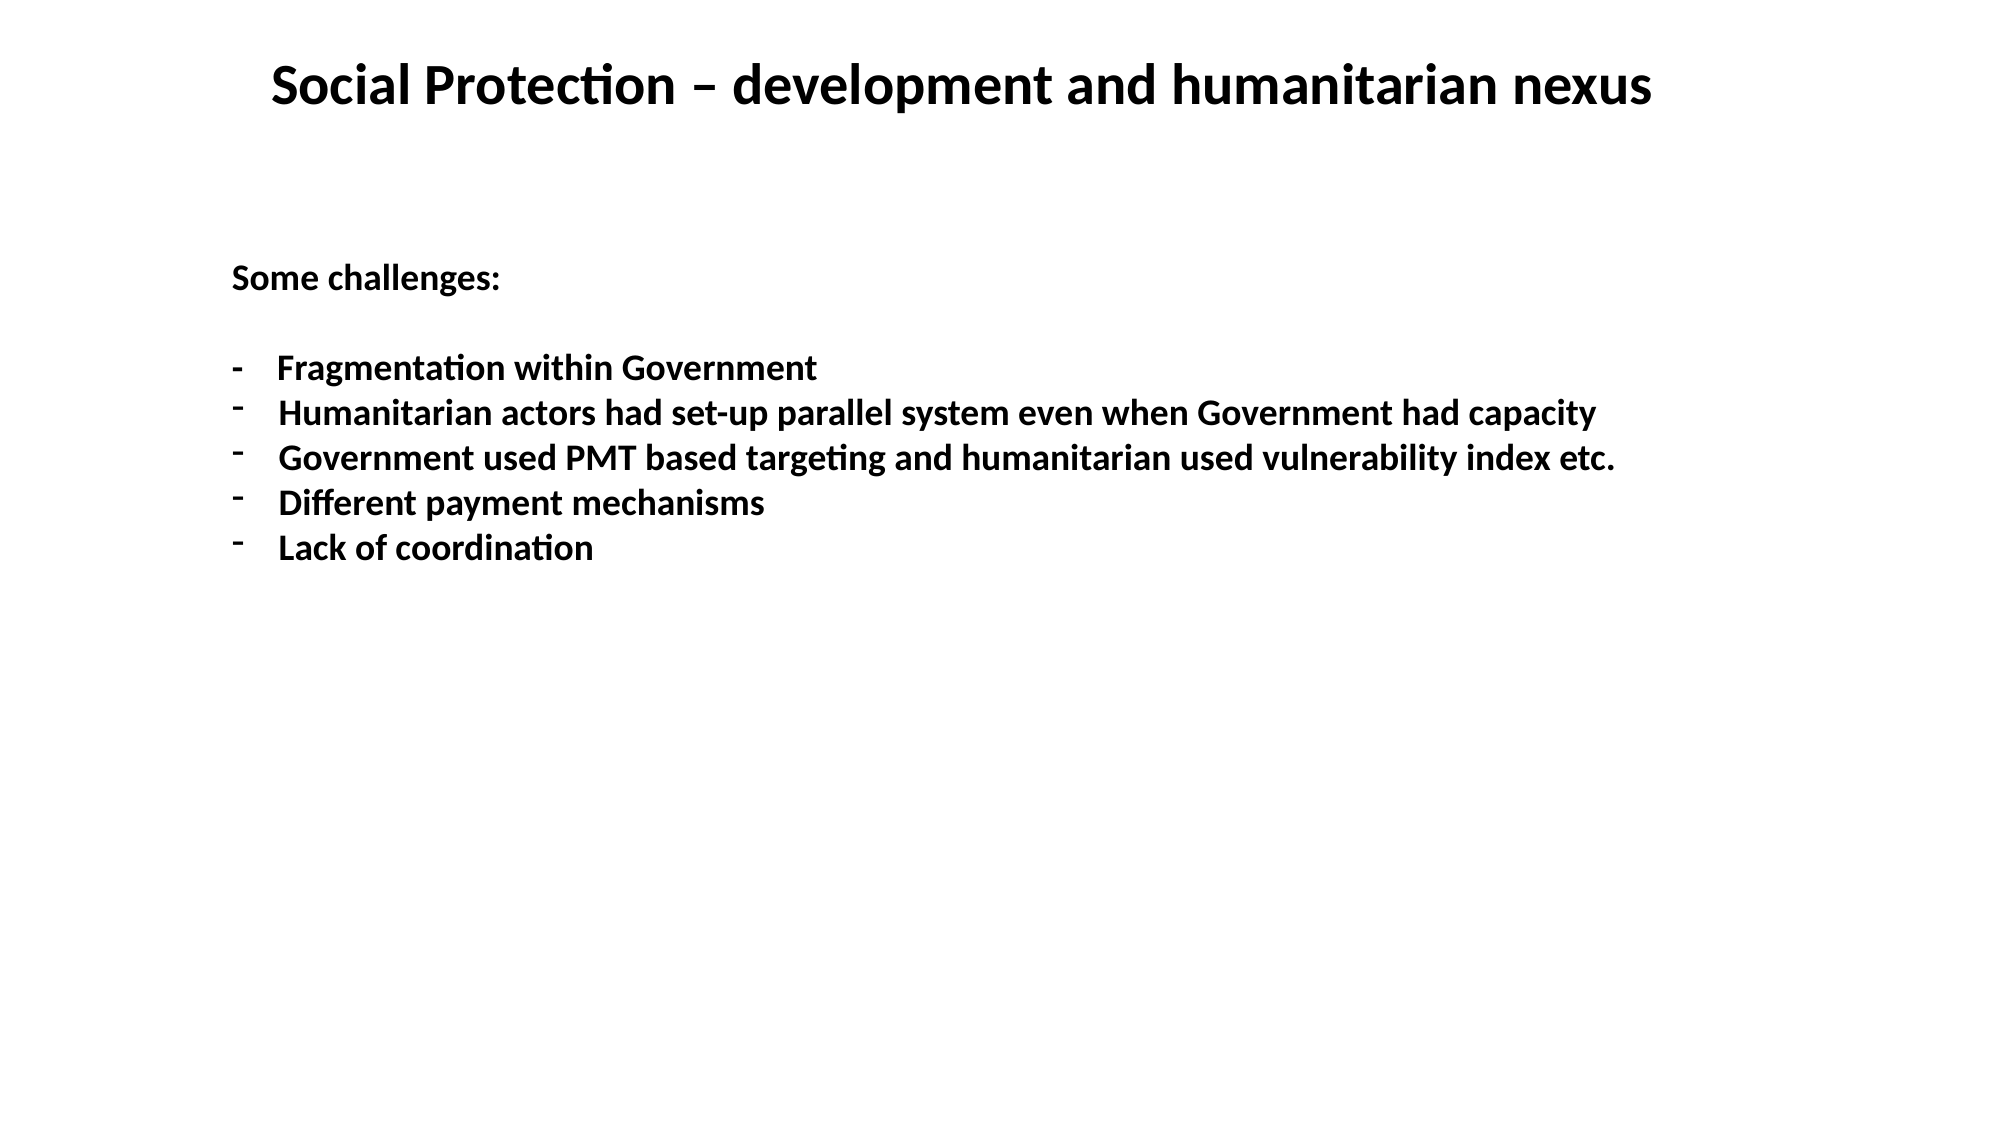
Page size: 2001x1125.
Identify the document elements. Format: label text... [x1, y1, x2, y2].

text_box Some challenges: - Fragmentation within Government Humanitarian actors had set-up parallel system even when Government had capacity Government used PMT based targeting and humanitarian used vulnerability index etc. Different payment mechanisms Lack of coordination [217, 245, 1692, 576]
text_box Social Protection – development and humanitarian nexus [256, 39, 1844, 124]
